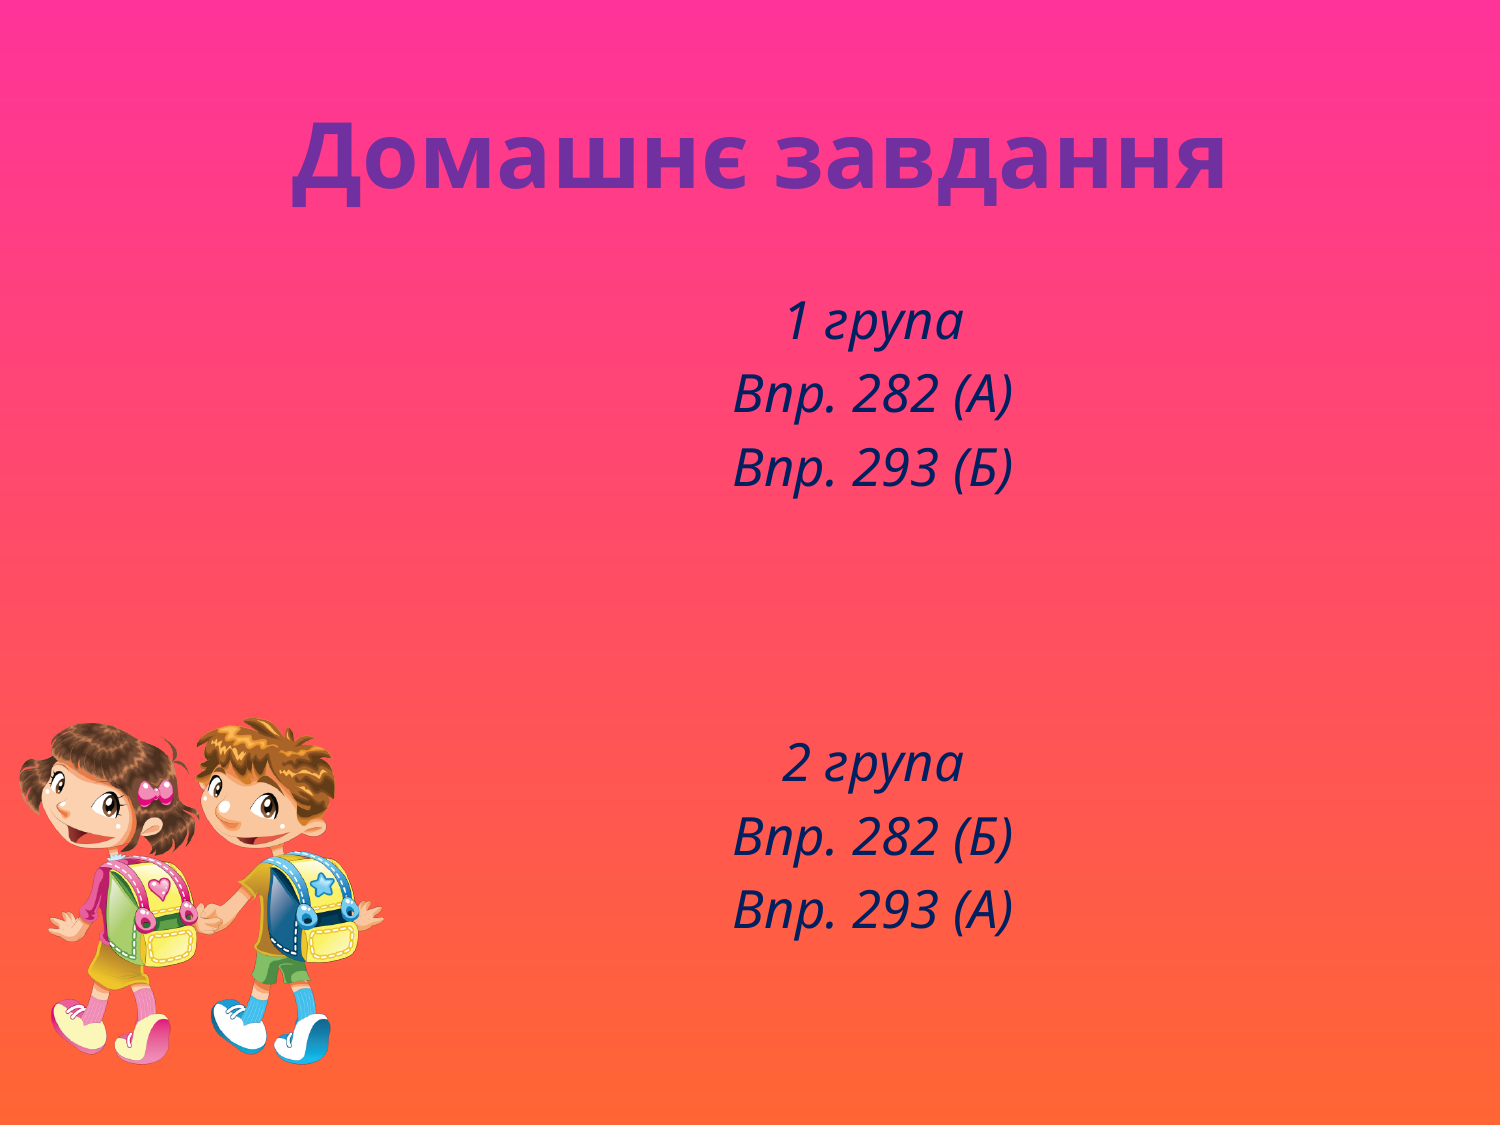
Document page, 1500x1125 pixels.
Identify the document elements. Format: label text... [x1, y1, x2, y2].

subtitle 1 група Впр. 282 (А) Впр. 293 (Б) 2 група Впр. 282 (Б) Впр. 293 (А) [348, 278, 1399, 953]
picture [17, 715, 384, 1065]
title Домашнє завдання [123, 30, 1399, 273]
